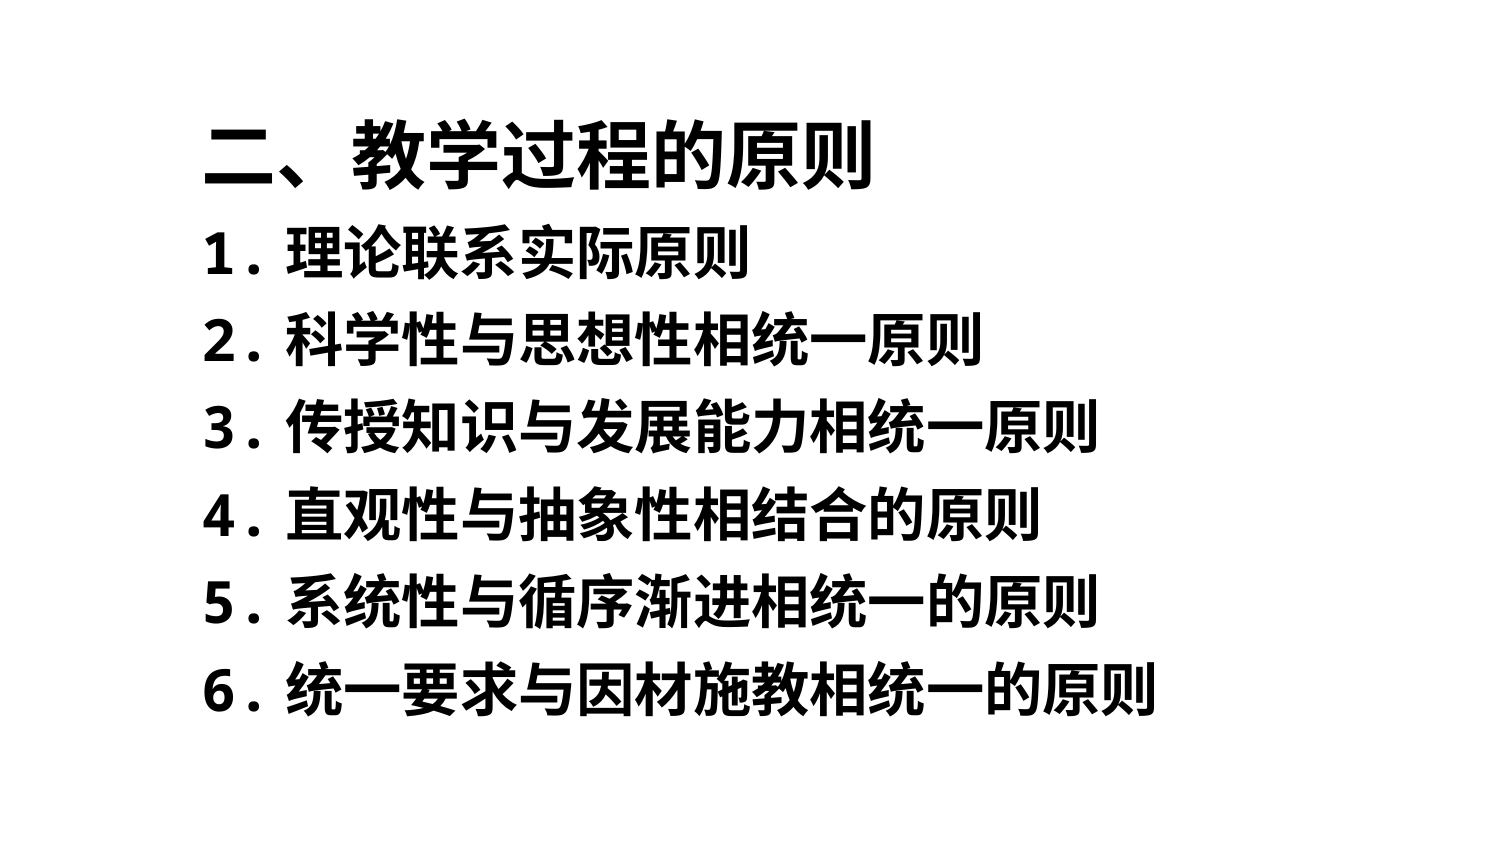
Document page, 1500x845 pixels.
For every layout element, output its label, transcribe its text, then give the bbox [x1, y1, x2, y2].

list 二、教学过程的原则 1.理论联系实际原则 2.科学性与思想性相统一原则 3.传授知识与发展能力相统一原则 4.直观性与抽象性相结合的原则 5.系统性与循序渐进相统一的原则 6.统一要求与因材施教相统一的原则 [186, 100, 1426, 709]
